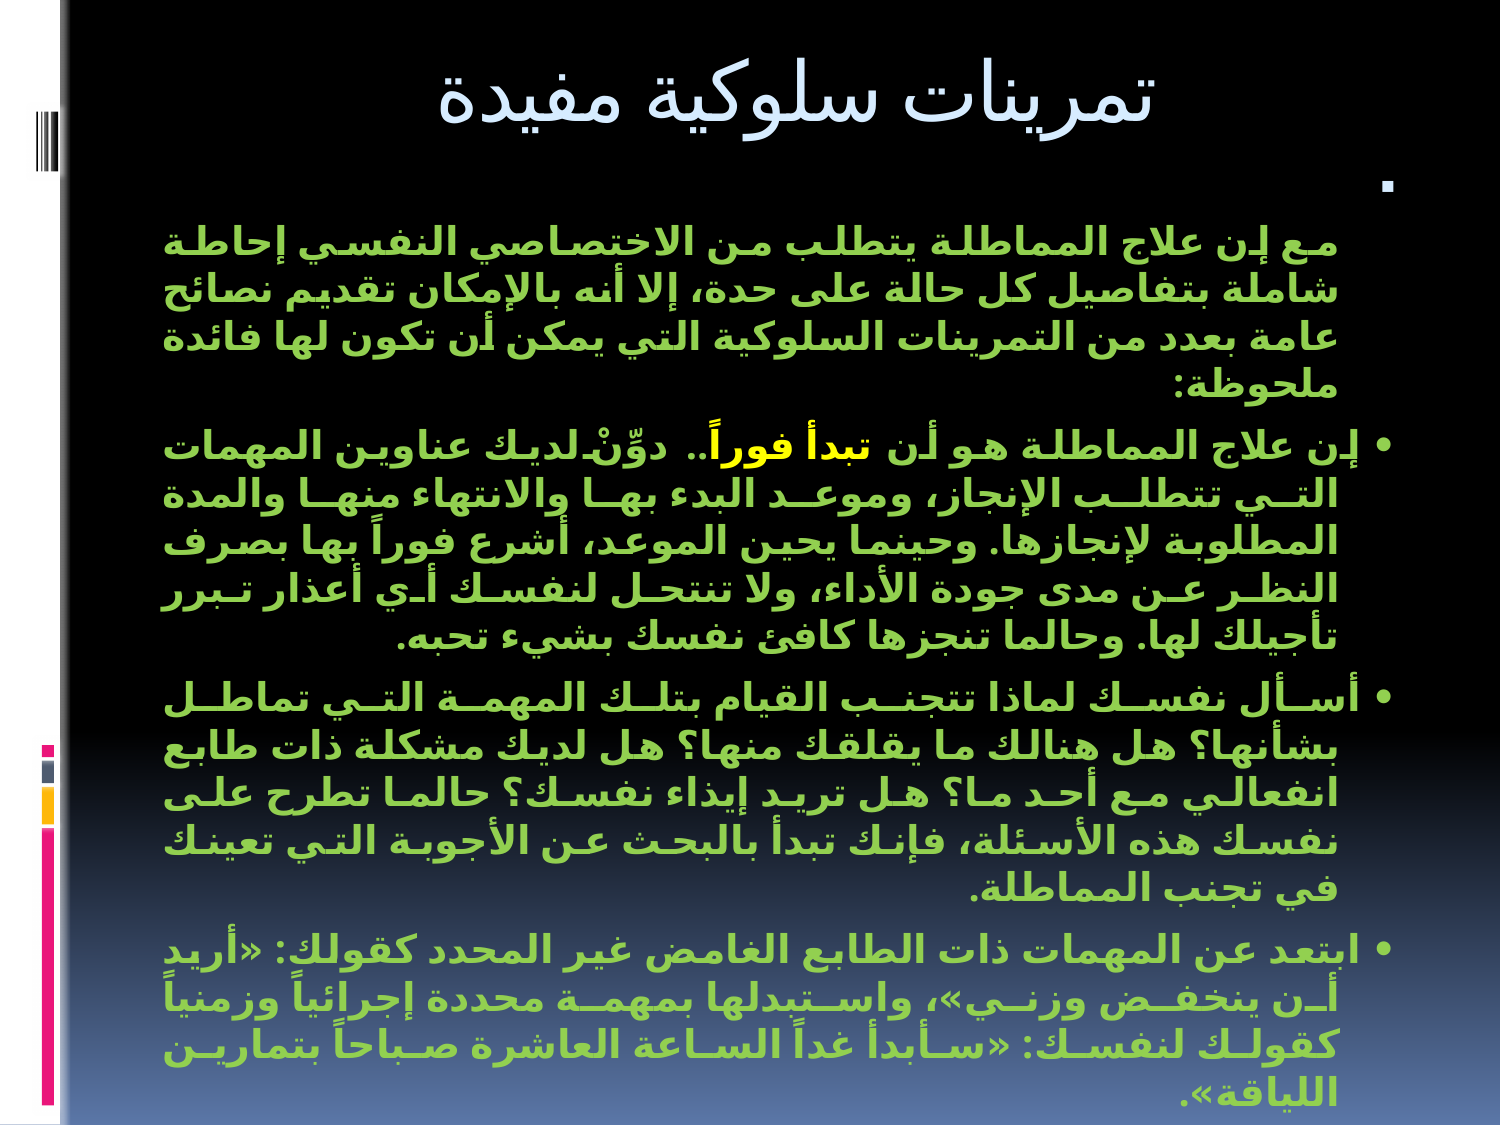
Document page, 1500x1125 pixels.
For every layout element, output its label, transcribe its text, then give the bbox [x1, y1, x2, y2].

list مع إن علاج المماطلة يتطلب من الاختصاصي النفسي إحاطة شاملة بتفاصيل كل حالة على حدة، إلا أنه بالإمكان تقديم نصائح عامة بعدد من التمرينات السلوكية التي يمكن أن تكون لها فائدة ملحوظة: • إن علاج المماطلة هو أن تبدأ فوراً.. دوِّنْ لديك عناوين المهمات التي تتطلب الإنجاز، وموعد البدء بها والانتهاء منها والمدة المطلوبة لإنجازها. وحينما يحين الموعد، أشرع فوراً بها بصرف النظر عن مدى جودة الأداء، ولا تنتحل لنفسك أي أعذار تبرر تأجيلك لها. وحالما تنجزها كافئ نفسك بشيء تحبه. • أسأل نفسك لماذا تتجنب القيام بتلك المهمة التي تماطل بشأنها؟ هل هنالك ما يقلقك منها؟ هل لديك مشكلة ذات طابع انفعالي مع أحد ما؟ هل تريد إيذاء نفسك؟ حالما تطرح على نفسك هذه الأسئلة، فإنك تبدأ بالبحث عن الأجوبة التي تعينك في تجنب المماطلة. • ابتعد عن المهمات ذات الطابع الغامض غير المحدد كقولك: «أريد أن ينخفض وزني»، واستبدلها بمهمة محددة إجرائياً وزمنياً كقولك لنفسك: «سأبدأ غداً الساعة العاشرة صباحاً بتمارين اللياقة». [147, 160, 1423, 1090]
title تمرينات سلوكية مفيدة [159, 30, 1435, 181]
